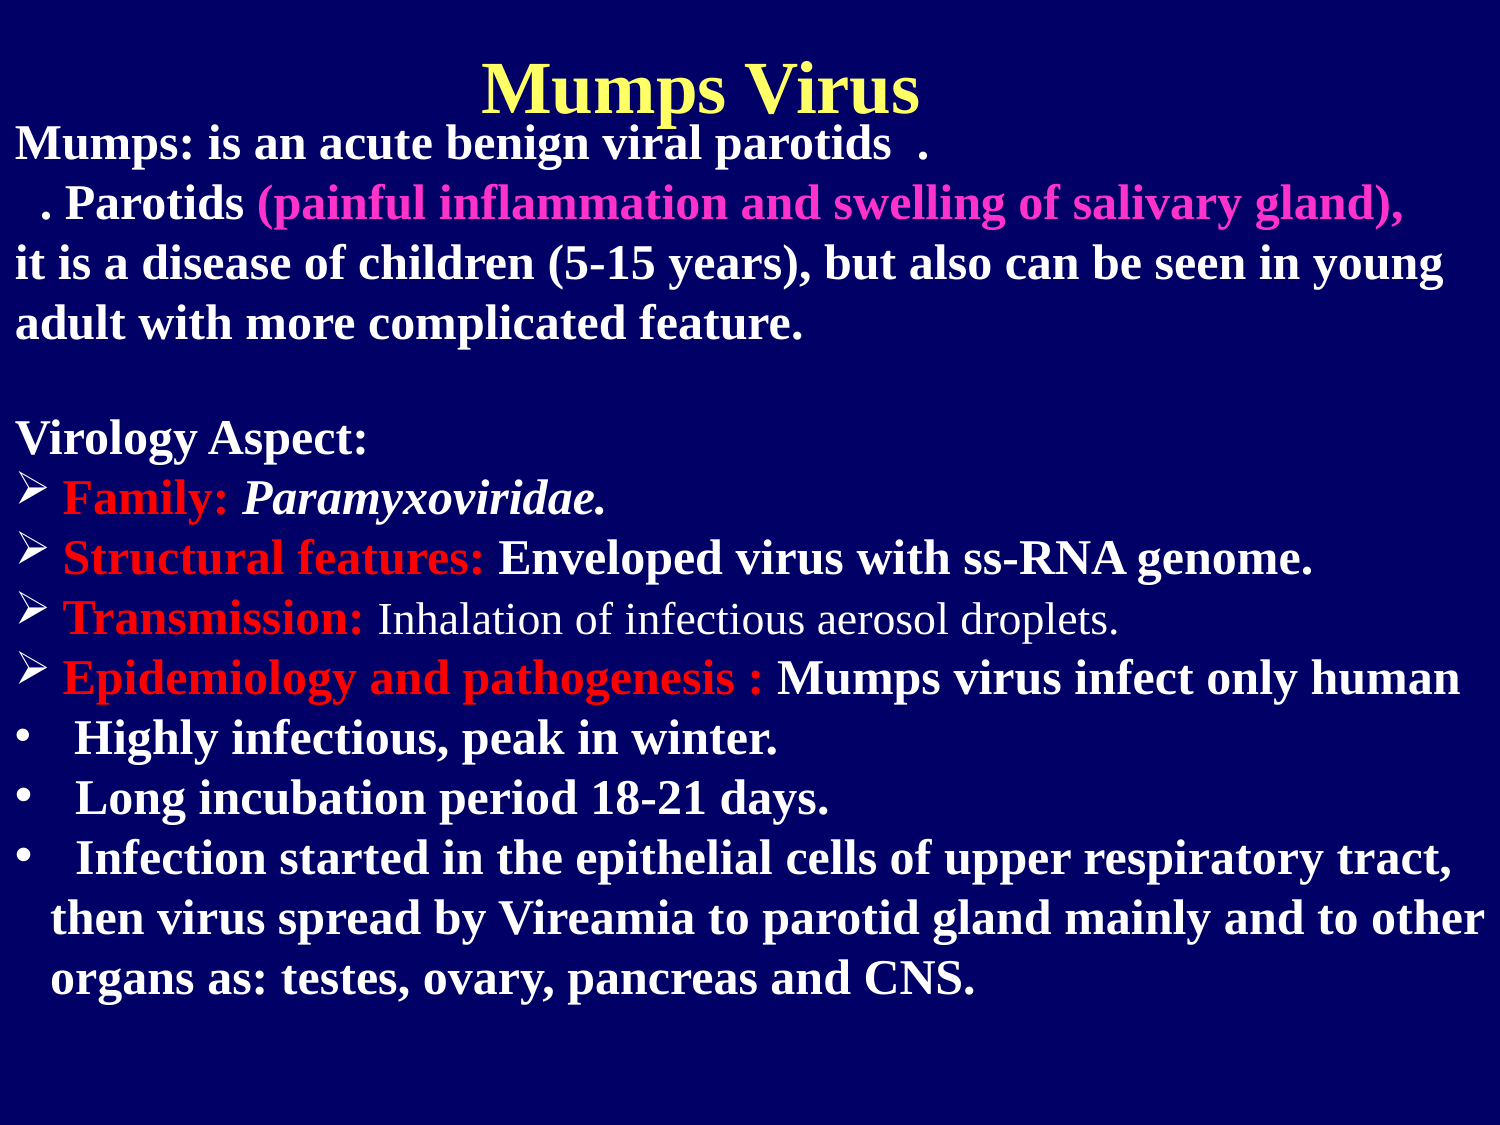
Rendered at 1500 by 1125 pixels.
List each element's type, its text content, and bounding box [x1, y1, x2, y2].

text_box Mumps: is an acute benign viral parotids . . Parotids (painful inflammation and swelling of salivary gland), it is a disease of children (5-15 years), but also can be seen in young adult with more complicated feature. Virology Aspect: Family: Paramyxoviridae. Structural features: Enveloped virus with ss-RNA genome. Transmission: Inhalation of infectious aerosol droplets. Epidemiology and pathogenesis : Mumps virus infect only human Highly infectious, peak in winter. Long incubation period 18-21 days. Infection started in the epithelial cells of upper respiratory tract, then virus spread by Vireamia to parotid gland mainly and to other organs as: testes, ovary, pancreas and CNS. [0, 101, 1500, 1067]
text_box Mumps Virus [466, 30, 999, 101]
